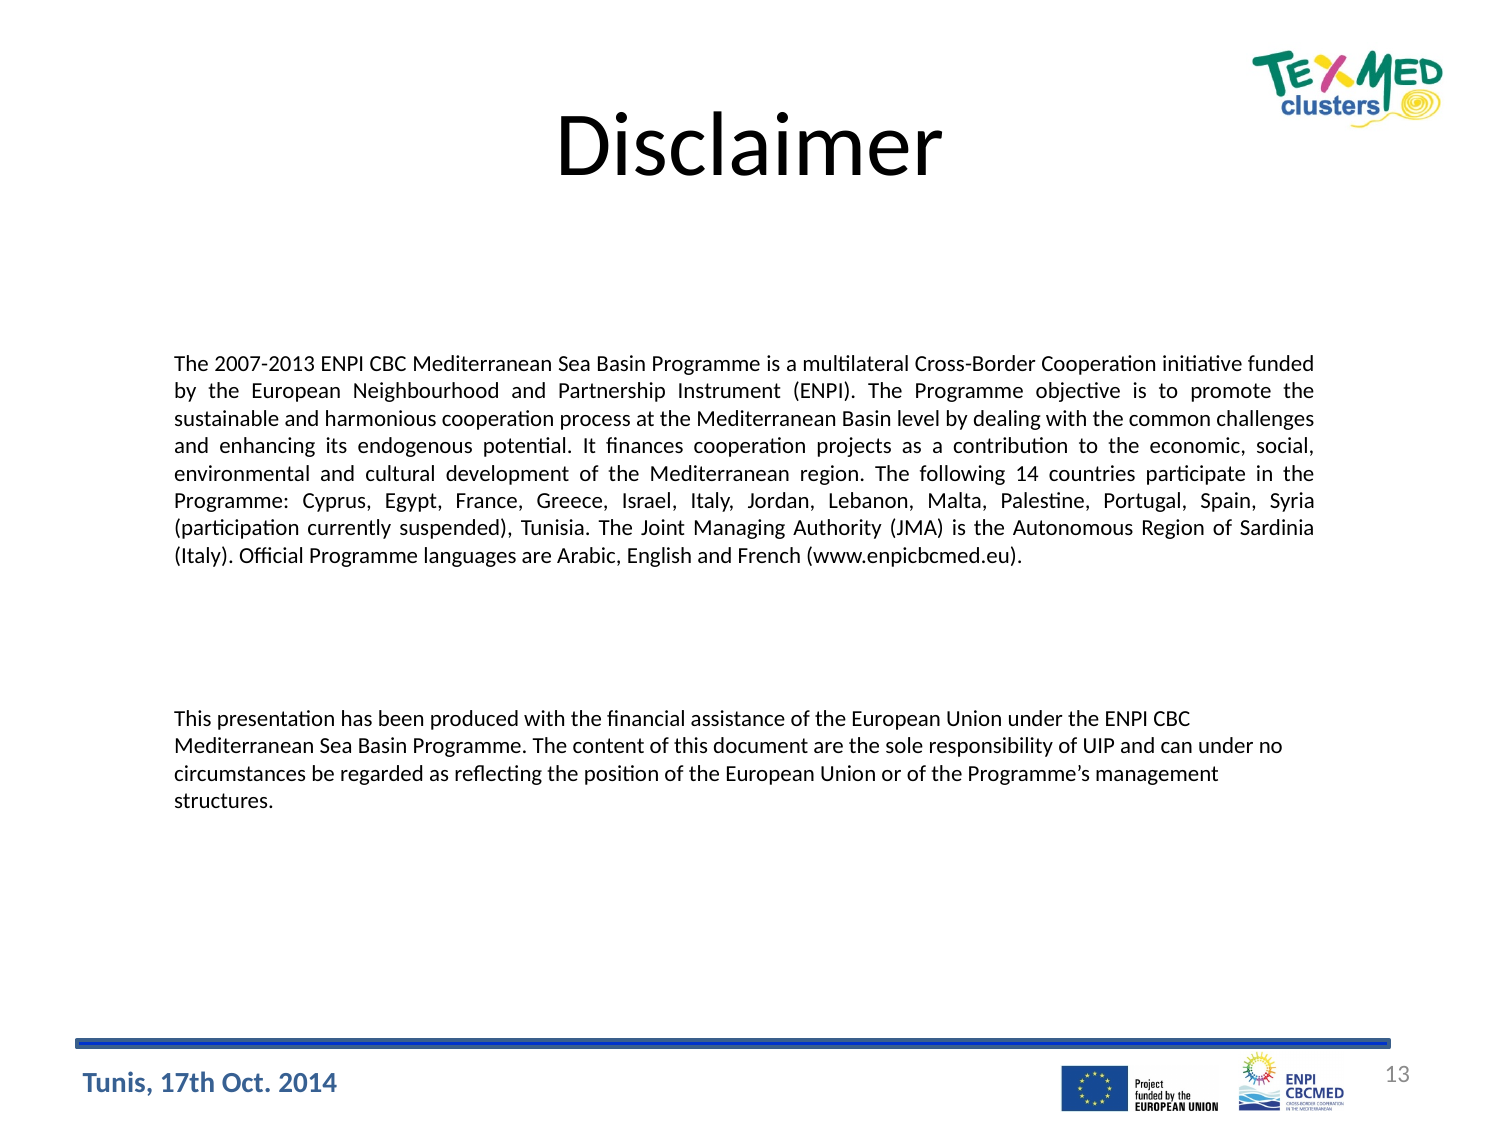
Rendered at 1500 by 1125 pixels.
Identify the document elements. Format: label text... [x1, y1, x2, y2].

text_box [75, 1038, 1391, 1049]
text_box The 2007-2013 ENPI CBC Mediterranean Sea Basin Programme is a multilateral Cross-Border Cooperation initiative funded by the European Neighbourhood and Partnership Instrument (ENPI). The Programme objective is to promote the sustainable and harmonious cooperation process at the Mediterranean Basin level by dealing with the common challenges and enhancing its endogenous potential. It finances cooperation projects as a contribution to the economic, social, environmental and cultural development of the Mediterranean region. The following 14 countries participate in the Programme: Cyprus, Egypt, France, Greece, Israel, Italy, Jordan, Lebanon, Malta, Palestine, Portugal, Spain, Syria (participation currently suspended), Tunisia. The Joint Managing Authority (JMA) is the Autonomous Region of Sardinia (Italy). Official Programme languages are Arabic, English and French (www.enpicbcmed.eu). [159, 340, 1332, 576]
text_box This presentation has been produced with the financial assistance of the European Union under the ENPI CBC Mediterranean Sea Basin Programme. The content of this document are the sole responsibility of UIP and can under no circumstances be regarded as reflecting the position of the European Union or of the Programme’s management structures. [159, 633, 1329, 821]
picture [1060, 1065, 1219, 1112]
title Disclaimer [75, 45, 1425, 233]
picture [1245, 42, 1447, 134]
picture [1238, 1051, 1344, 1111]
text_box Tunis, 17th Oct. 2014 [67, 1056, 552, 1106]
slide_number 13 [1074, 1042, 1425, 1103]
